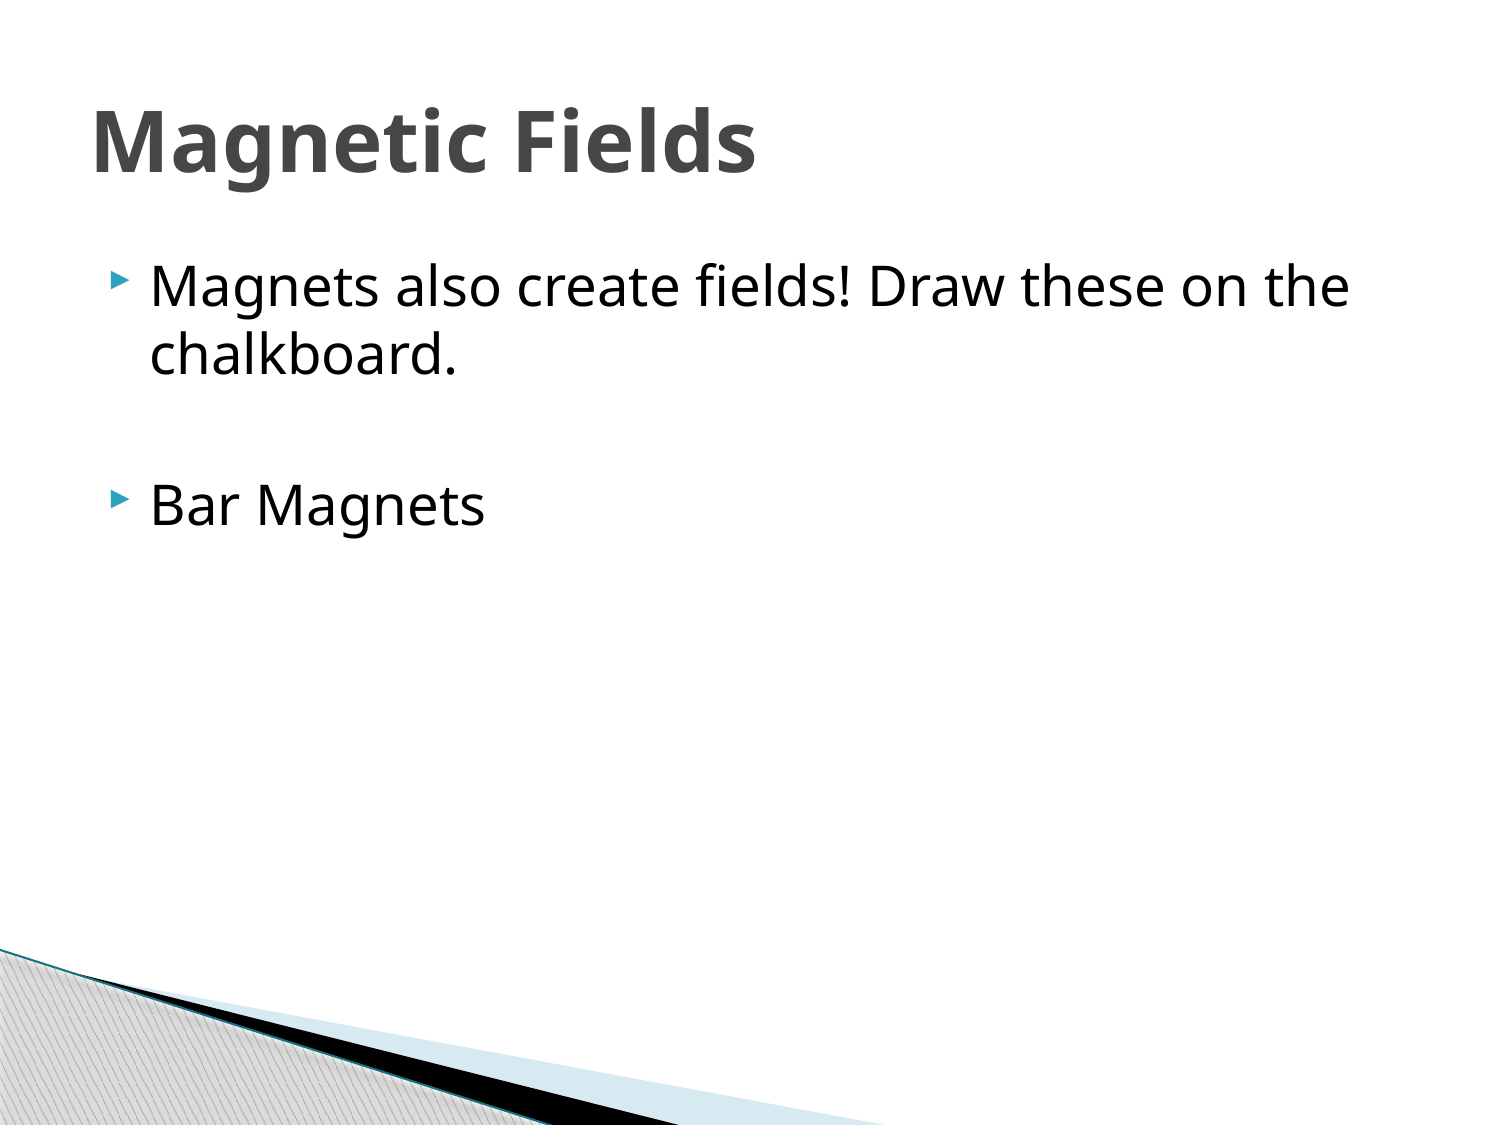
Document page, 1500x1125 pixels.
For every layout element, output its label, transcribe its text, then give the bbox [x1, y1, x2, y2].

list Magnets also create fields! Draw these on the chalkboard. Bar Magnets [75, 243, 1425, 986]
title Magnetic Fields [75, 45, 1425, 233]
